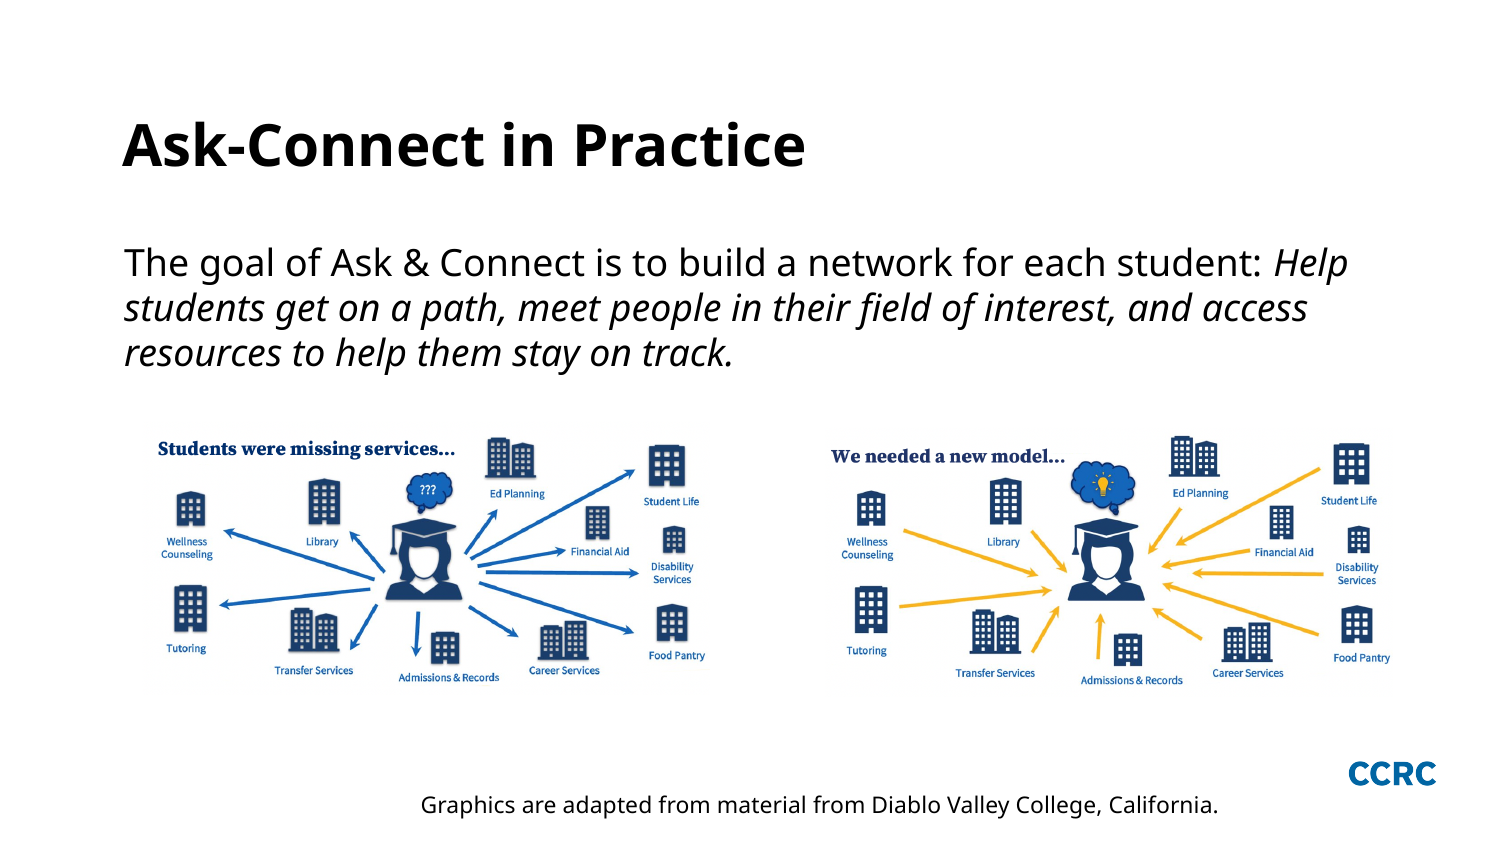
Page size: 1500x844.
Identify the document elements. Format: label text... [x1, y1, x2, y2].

picture [1347, 761, 1438, 786]
text_box Graphics are adapted from material from Diablo Valley College, California. [405, 783, 1246, 826]
picture [825, 427, 1393, 697]
title Ask-Connect in Practice [107, 93, 1390, 234]
picture [142, 421, 711, 695]
list The goal of Ask & Connect is to build a network for each student: Help students get on a path, meet people in their field of interest, and access resources to help them stay on track. [109, 224, 1453, 723]
